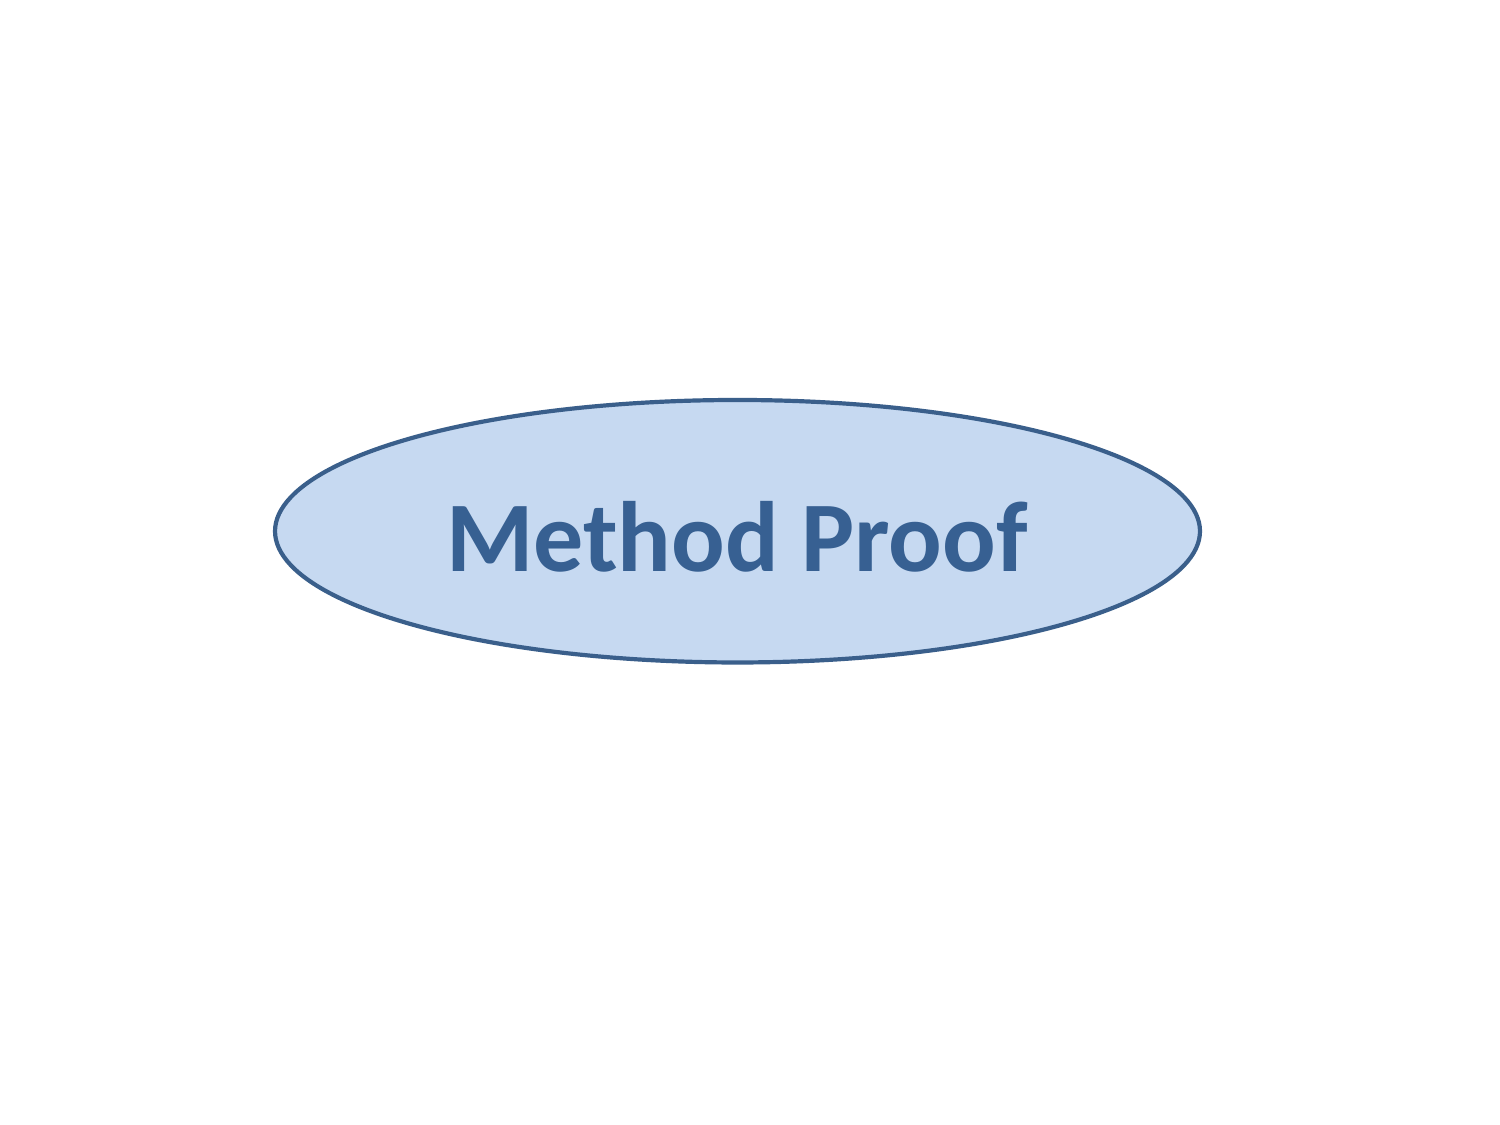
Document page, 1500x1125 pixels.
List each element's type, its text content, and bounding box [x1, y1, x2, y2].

text_box Method Proof [272, 397, 1203, 665]
